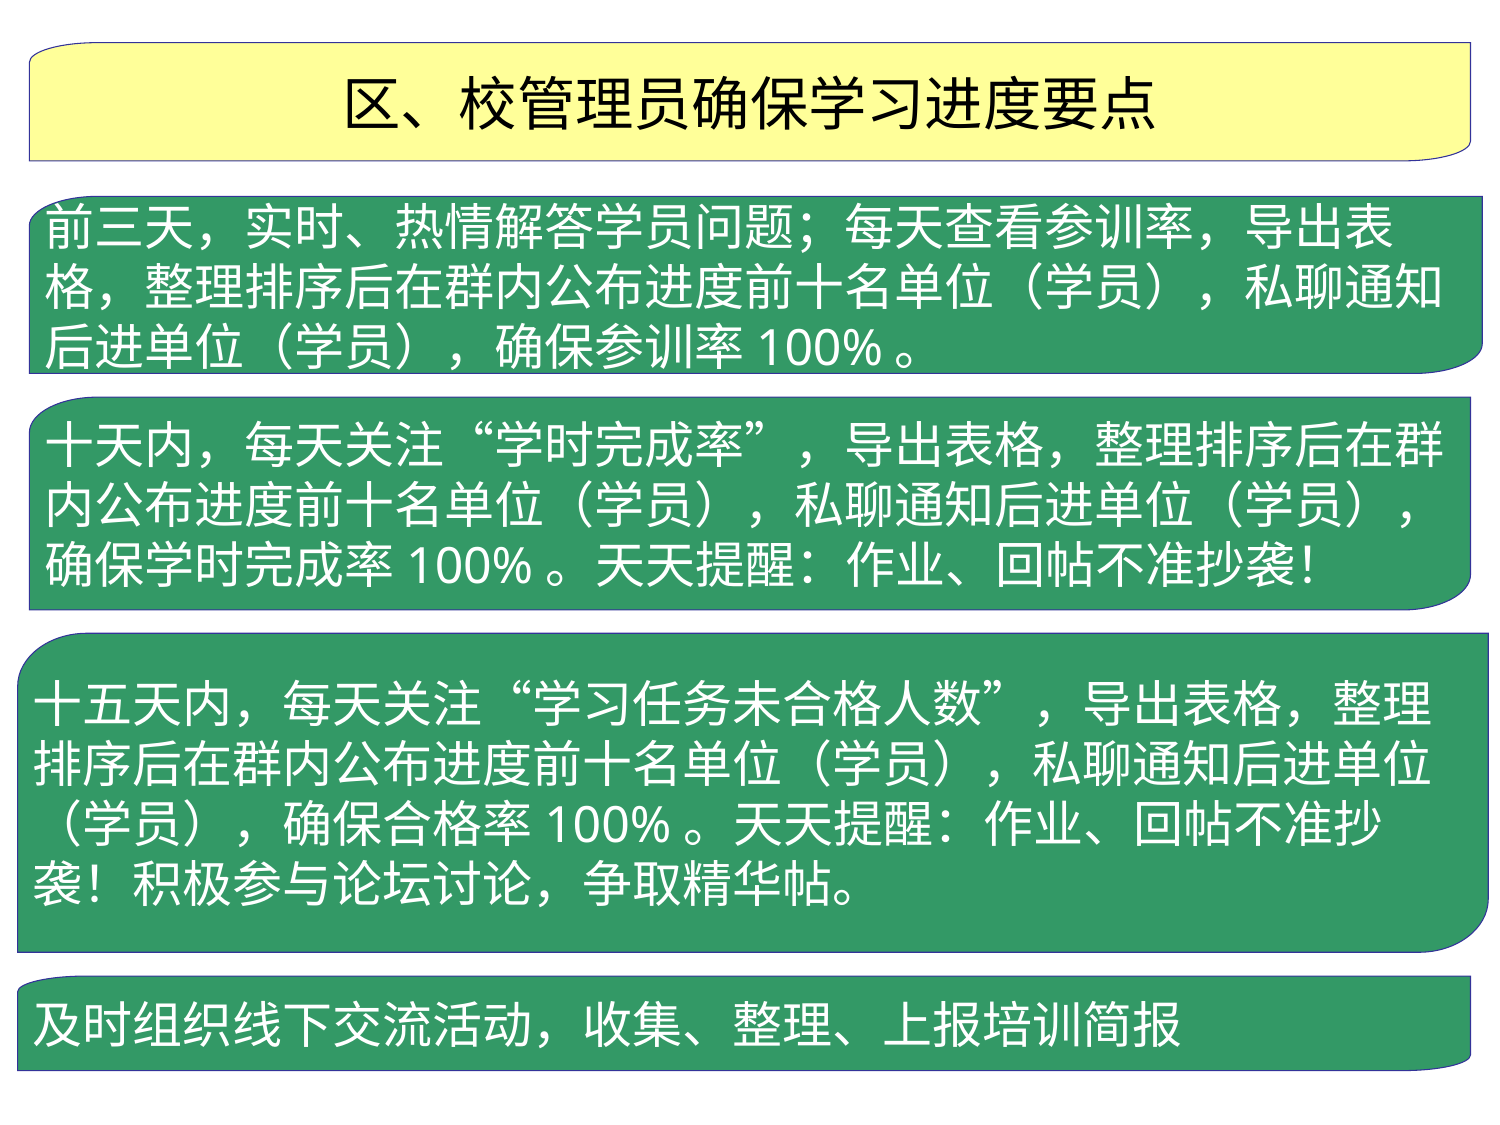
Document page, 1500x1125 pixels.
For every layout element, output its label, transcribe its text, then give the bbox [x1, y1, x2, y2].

text_box 区、校管理员确保学习进度要点 [29, 42, 1471, 161]
text_box 前三天，实时、热情解答学员问题；每天查看参训率，导出表格，整理排序后在群内公布进度前十名单位（学员），私聊通知后进单位（学员），确保参训率100%。 [29, 196, 1483, 374]
text_box 及时组织线下交流活动，收集、整理、上报培训简报 [17, 976, 1471, 1071]
text_box 十天内，每天关注“学时完成率”，导出表格，整理排序后在群内公布进度前十名单位（学员），私聊通知后进单位（学员），确保学时完成率100%。天天提醒：作业、回帖不准抄袭！ [29, 397, 1471, 610]
text_box 十五天内，每天关注“学习任务未合格人数”，导出表格，整理排序后在群内公布进度前十名单位（学员），私聊通知后进单位（学员），确保合格率100%。天天提醒：作业、回帖不准抄袭！积极参与论坛讨论，争取精华帖。 [17, 633, 1489, 953]
